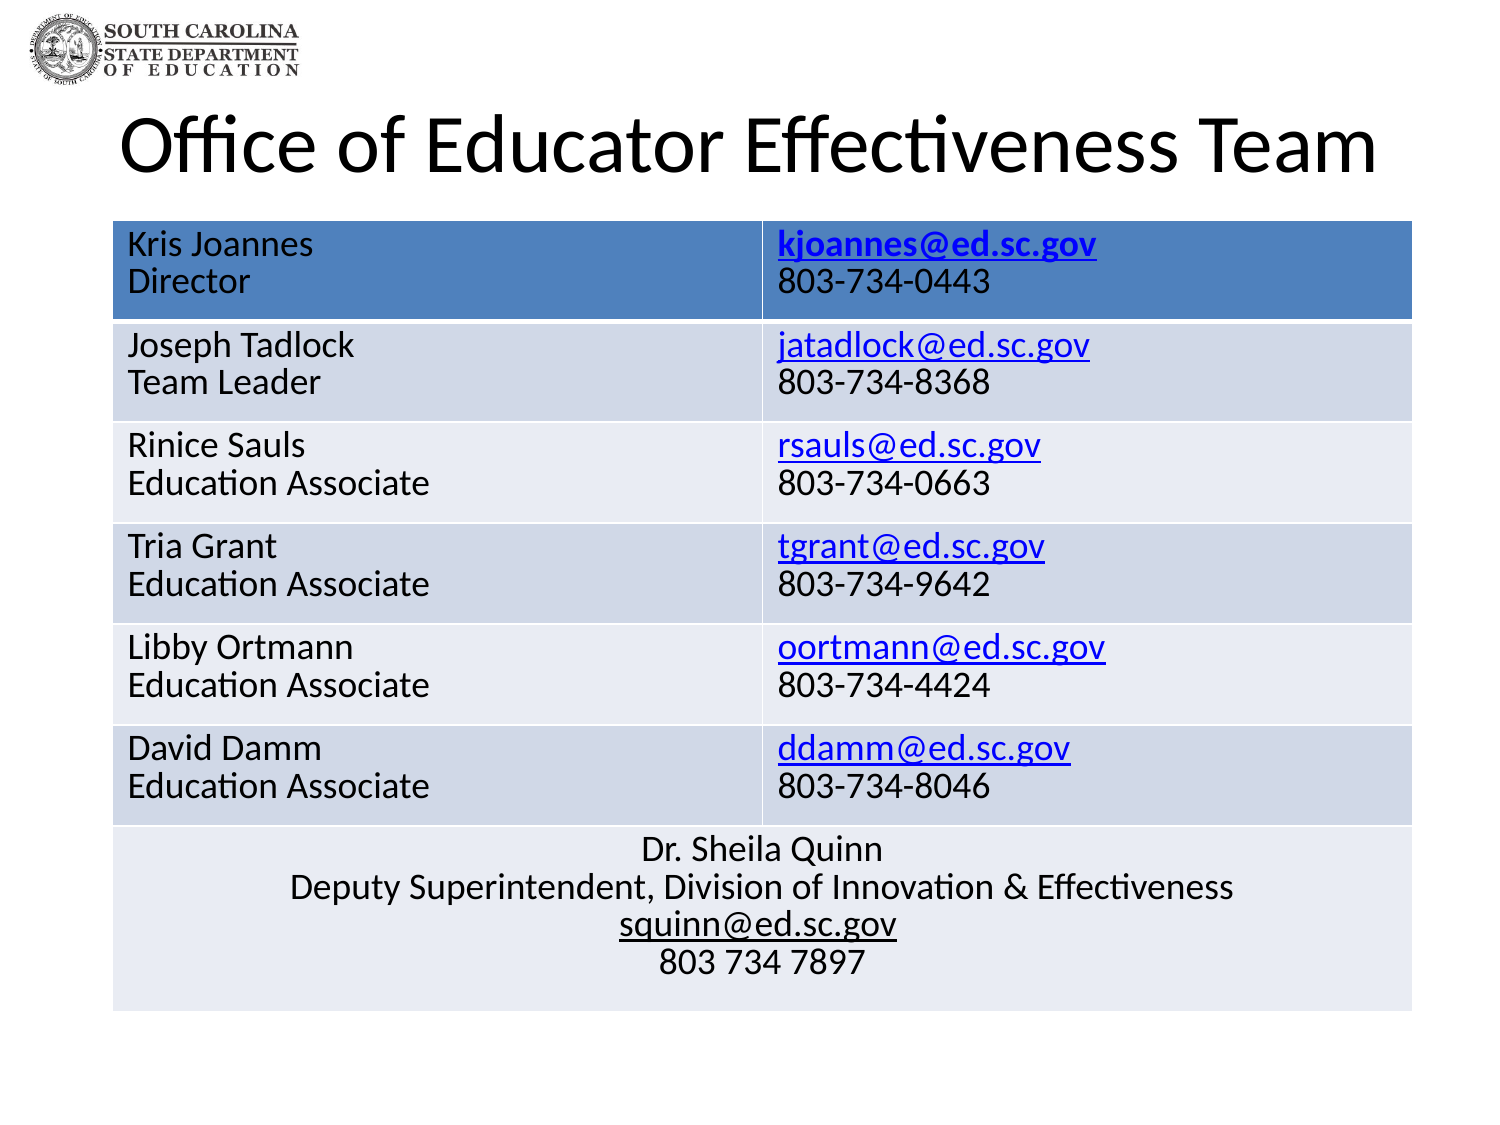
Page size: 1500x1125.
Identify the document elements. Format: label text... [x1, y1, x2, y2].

table_cell ddamm@ed.sc.gov 803-734-8046 [763, 726, 1412, 825]
table_cell tgrant@ed.sc.gov 803-734-9642 [763, 524, 1412, 623]
table_header kjoannes@ed.sc.gov 803-734-0443 [763, 221, 1412, 319]
table_cell oortmann@ed.sc.gov 803-734-4424 [763, 625, 1412, 724]
table_header Kris Joannes Director [113, 221, 762, 319]
table_cell Dr. Sheila Quinn Deputy Superintendent, Division of Innovation & Effectiveness squinn@ed.sc.gov 803 734 7897 [113, 827, 1412, 1011]
title Office of Educator Effectiveness Team [75, 45, 1425, 233]
table_cell rsauls@ed.sc.gov 803-734-0663 [763, 423, 1412, 522]
picture [24, 12, 313, 90]
table_cell jatadlock@ed.sc.gov 803-734-8368 [763, 324, 1412, 421]
table_cell Rinice Sauls Education Associate [113, 423, 762, 522]
table_cell Tria Grant Education Associate [113, 524, 762, 623]
table_cell Libby Ortmann Education Associate [113, 625, 762, 724]
table_cell Joseph Tadlock Team Leader [113, 324, 762, 421]
table_cell David Damm Education Associate [113, 726, 762, 825]
